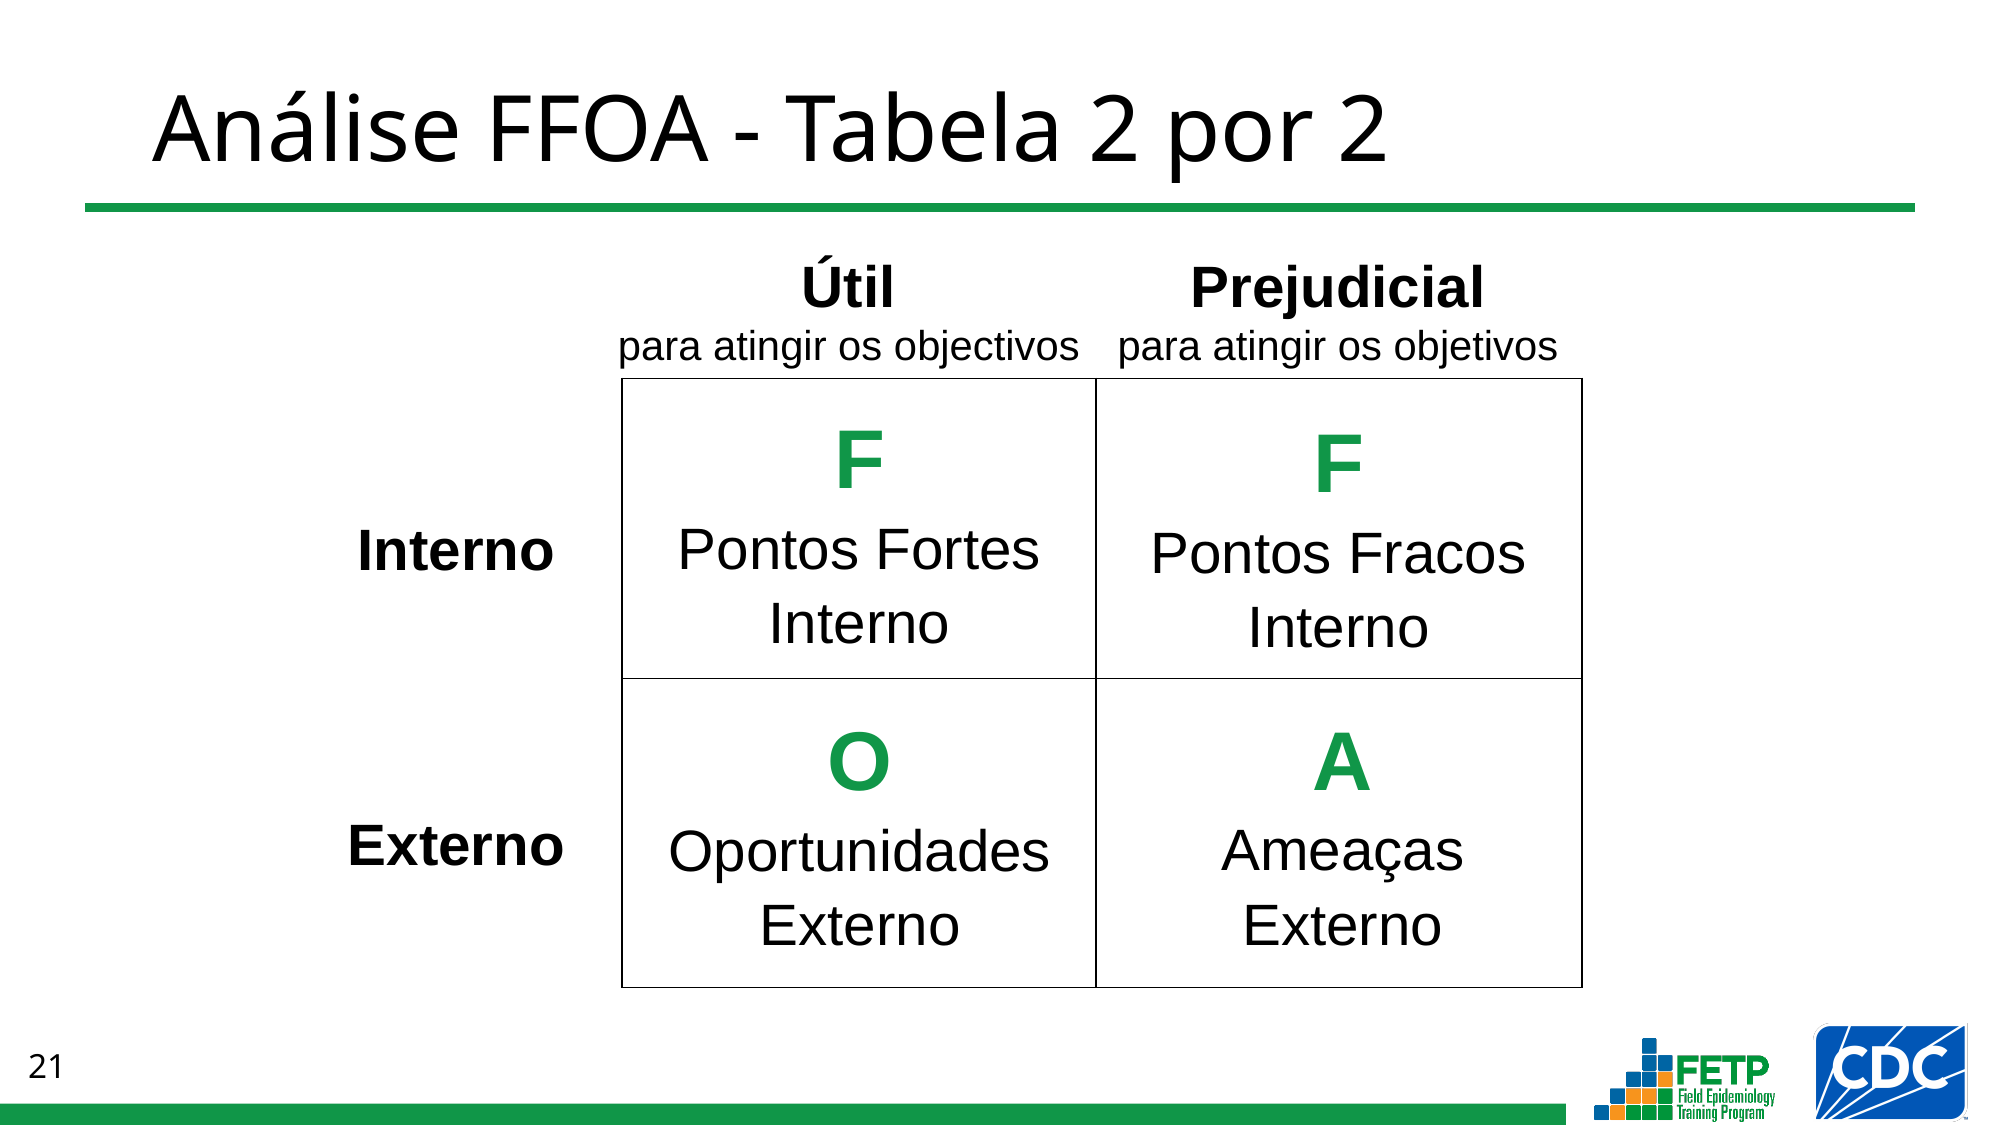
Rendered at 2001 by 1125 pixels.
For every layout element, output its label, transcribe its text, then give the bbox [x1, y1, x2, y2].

text_box Prejudicial para atingir os objetivos [1102, 241, 1574, 377]
text_box Interno [342, 504, 570, 590]
text_box Externo [333, 800, 580, 885]
table_header O Oportunidades Externo [623, 675, 1097, 984]
table_cell [1097, 682, 1581, 987]
text_box Útil para atingir os objectivos [603, 241, 1095, 377]
picture [1594, 1038, 1775, 1122]
table_header F Pontos Fracos Interno [1096, 382, 1582, 682]
table_header A Ameaças Externo [1100, 675, 1586, 984]
table_header F Pontos Fortes Interno [623, 378, 1097, 675]
title Análise FFOA - Tabela 2 por 2 [137, 75, 1863, 207]
picture [1813, 1023, 1968, 1122]
